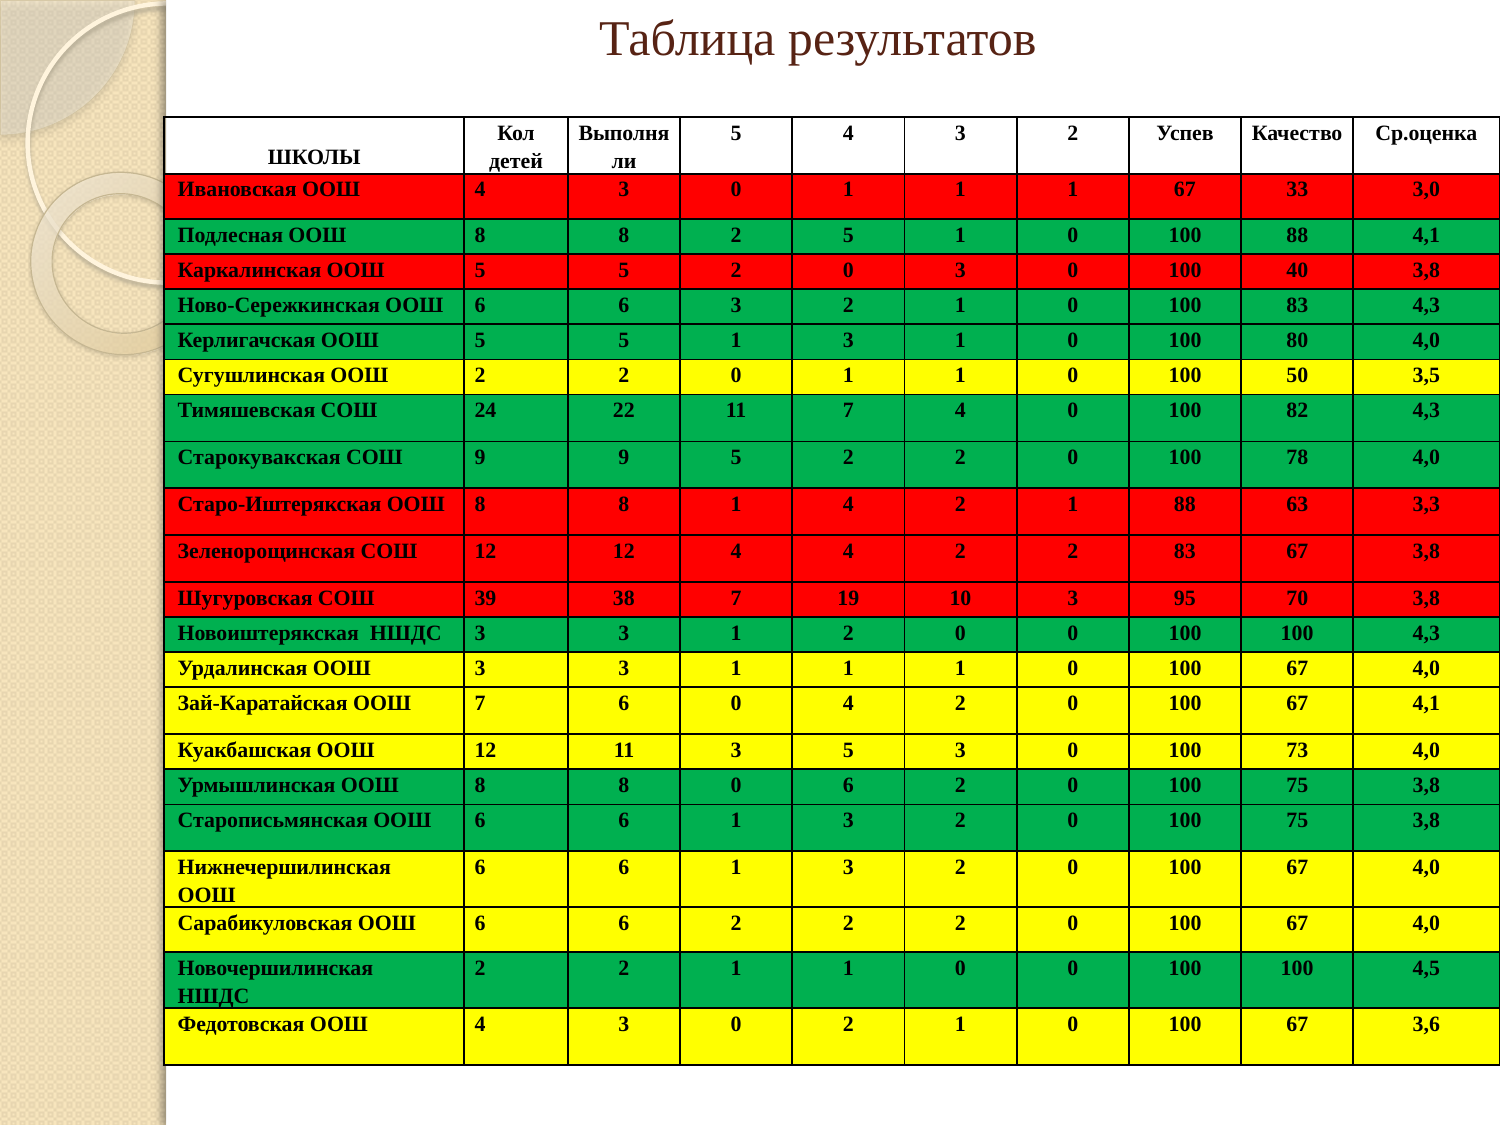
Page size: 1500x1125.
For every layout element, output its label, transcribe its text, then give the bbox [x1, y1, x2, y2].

table_cell 10 [905, 583, 1016, 616]
table_cell 4,1 [1354, 688, 1499, 733]
table_cell 3,8 [1354, 255, 1499, 288]
table_cell 78 [1242, 442, 1352, 487]
table_cell 40 [1242, 255, 1352, 288]
table_cell 0 [1018, 220, 1128, 253]
table_cell 5 [569, 255, 679, 288]
table_cell 3 [569, 618, 679, 651]
table_cell 80 [1242, 325, 1352, 359]
table_cell 5 [681, 442, 791, 487]
table_cell 39 [465, 583, 567, 616]
table_cell 67 [1242, 852, 1352, 906]
table_cell 2 [905, 805, 1016, 850]
table_cell 75 [1242, 805, 1352, 850]
table_cell 2 [465, 953, 567, 1007]
table_cell 2 [905, 770, 1016, 804]
table_cell 67 [1242, 908, 1352, 951]
table_cell 6 [465, 290, 567, 323]
table_cell 67 [1242, 688, 1352, 733]
table_cell 38 [569, 583, 679, 616]
table_cell 9 [465, 442, 567, 487]
table_cell 7 [465, 688, 567, 733]
table_cell 88 [1130, 489, 1240, 534]
table_cell 1 [905, 325, 1016, 359]
table_cell Федотовская ООШ [165, 1009, 463, 1064]
table_cell Подлесная ООШ [165, 220, 463, 253]
table_header 4 [793, 118, 904, 173]
table_cell 1 [905, 1009, 1016, 1064]
table_cell 0 [793, 255, 904, 288]
table_cell 100 [1130, 735, 1240, 768]
table_cell Зеленорощинская СОШ [165, 536, 463, 581]
table_cell 100 [1242, 953, 1352, 1007]
table_cell 2 [681, 220, 791, 253]
table_cell 100 [1130, 255, 1240, 288]
table_cell 12 [569, 536, 679, 581]
table_cell 8 [569, 489, 679, 534]
table_cell 0 [1018, 395, 1128, 441]
table_cell 0 [1018, 290, 1128, 323]
table_cell 83 [1242, 290, 1352, 323]
table_cell 3 [681, 735, 791, 768]
table_cell 100 [1242, 618, 1352, 651]
table_cell 0 [1018, 618, 1128, 651]
table_cell 3 [465, 653, 567, 686]
table_cell 8 [465, 220, 567, 253]
table_cell 4,5 [1354, 953, 1499, 1007]
table_cell 70 [1242, 583, 1352, 616]
table_cell 5 [793, 220, 904, 253]
table_cell 100 [1130, 953, 1240, 1007]
table_cell 4 [465, 1009, 567, 1064]
table_cell 100 [1130, 805, 1240, 850]
table_cell 0 [1018, 805, 1128, 850]
table_cell 2 [569, 953, 679, 1007]
table_cell 3 [905, 255, 1016, 288]
table_cell 4,0 [1354, 325, 1499, 359]
table_cell Керлигачская ООШ [165, 325, 463, 359]
table_cell 100 [1130, 290, 1240, 323]
table_header Выполняли [569, 118, 679, 173]
table_cell 4,0 [1354, 908, 1499, 951]
table_cell 100 [1130, 442, 1240, 487]
table_header Успев [1130, 118, 1240, 173]
table_cell Новочершилинская НШДС [165, 953, 463, 1007]
table_cell 4 [793, 536, 904, 581]
table_cell 1 [905, 290, 1016, 323]
table_cell 2 [905, 688, 1016, 733]
table_cell 82 [1242, 395, 1352, 441]
table_cell 3,0 [1354, 175, 1499, 218]
table_cell 9 [569, 442, 679, 487]
table_cell 1 [681, 852, 791, 906]
table_cell 1 [793, 653, 904, 686]
table_cell 2 [1018, 536, 1128, 581]
table_cell 0 [1018, 442, 1128, 487]
table_cell 24 [465, 395, 567, 441]
table_cell 100 [1130, 325, 1240, 359]
table_cell 1 [905, 175, 1016, 218]
table_cell Куакбашская ООШ [165, 735, 463, 768]
table_cell 67 [1242, 536, 1352, 581]
table_cell 1 [905, 360, 1016, 394]
table_cell Урдалинская ООШ [165, 653, 463, 686]
table_header Кол детей [465, 118, 567, 173]
table_cell 3,6 [1354, 1009, 1499, 1064]
table_cell 0 [1018, 360, 1128, 394]
table_cell 4 [793, 489, 904, 534]
table_cell 4,3 [1354, 618, 1499, 651]
table_cell 6 [465, 805, 567, 850]
table_cell 6 [569, 908, 679, 951]
table_cell 1 [681, 805, 791, 850]
table_cell 63 [1242, 489, 1352, 534]
table_header 2 [1018, 118, 1128, 173]
table_cell 6 [569, 852, 679, 906]
table_cell Каркалинская ООШ [165, 255, 463, 288]
table_cell 6 [465, 852, 567, 906]
table_cell Урмышлинская ООШ [165, 770, 463, 804]
table_cell 4,3 [1354, 395, 1499, 441]
table_cell 0 [1018, 1009, 1128, 1064]
table_cell 3,8 [1354, 770, 1499, 804]
table_cell 100 [1130, 770, 1240, 804]
table_cell 2 [793, 1009, 904, 1064]
table_cell 3,8 [1354, 536, 1499, 581]
table_cell 1 [1018, 489, 1128, 534]
table_cell 73 [1242, 735, 1352, 768]
table_cell 6 [569, 290, 679, 323]
table_cell 100 [1130, 908, 1240, 951]
table_cell 100 [1130, 618, 1240, 651]
table_cell 3 [681, 290, 791, 323]
table_header Ср.оценка [1354, 118, 1499, 173]
table_cell 19 [793, 583, 904, 616]
table_cell 2 [569, 360, 679, 394]
table_cell 0 [905, 618, 1016, 651]
table_cell 5 [465, 255, 567, 288]
table_cell 2 [905, 536, 1016, 581]
table_cell 4,0 [1354, 735, 1499, 768]
table_cell Сарабикуловская ООШ [165, 908, 463, 951]
table_cell 33 [1242, 175, 1352, 218]
table_header ШКОЛЫ [165, 118, 463, 173]
table_cell Нижнечершилинская ООШ [165, 852, 463, 906]
table_cell 95 [1130, 583, 1240, 616]
table_cell 4 [465, 175, 567, 218]
table_cell 67 [1242, 1009, 1352, 1064]
table_cell 100 [1130, 395, 1240, 441]
table_cell Старо-Иштерякская ООШ [165, 489, 463, 534]
table_cell 3 [793, 805, 904, 850]
table_cell 5 [465, 325, 567, 359]
table_cell 8 [569, 220, 679, 253]
table_cell 3,8 [1354, 583, 1499, 616]
table_cell 0 [681, 770, 791, 804]
table_cell 100 [1130, 360, 1240, 394]
table_cell Новоиштерякская НШДС [165, 618, 463, 651]
table_cell 2 [905, 852, 1016, 906]
table_cell 2 [681, 255, 791, 288]
table_cell 0 [681, 360, 791, 394]
table_cell 2 [793, 908, 904, 951]
table_cell Ново-Сережкинская ООШ [165, 290, 463, 323]
table_cell 6 [569, 805, 679, 850]
table_cell 1 [681, 953, 791, 1007]
table_cell 83 [1130, 536, 1240, 581]
table_cell 0 [1018, 953, 1128, 1007]
table_cell 2 [681, 908, 791, 951]
table_cell 1 [1018, 175, 1128, 218]
table_cell 1 [793, 360, 904, 394]
table_cell 4,0 [1354, 653, 1499, 686]
table_cell 67 [1130, 175, 1240, 218]
table_cell 0 [1018, 325, 1128, 359]
table_cell 1 [681, 325, 791, 359]
table_cell 0 [1018, 770, 1128, 804]
table_cell 75 [1242, 770, 1352, 804]
table_cell 1 [793, 953, 904, 1007]
table_cell 100 [1130, 852, 1240, 906]
table_cell 0 [905, 953, 1016, 1007]
table_header 3 [905, 118, 1016, 173]
table_cell 50 [1242, 360, 1352, 394]
table_cell 12 [465, 735, 567, 768]
table_cell 4,1 [1354, 220, 1499, 253]
table_cell 2 [905, 442, 1016, 487]
table_cell 4,0 [1354, 852, 1499, 906]
table_cell 3,5 [1354, 360, 1499, 394]
table_cell 3 [465, 618, 567, 651]
table_cell 1 [681, 653, 791, 686]
table_cell 11 [681, 395, 791, 441]
table_cell 5 [793, 735, 904, 768]
table_cell 100 [1130, 653, 1240, 686]
table_cell Тимяшевская СОШ [165, 395, 463, 441]
table_cell 3 [569, 175, 679, 218]
table_cell 2 [793, 618, 904, 651]
table_cell 3 [569, 1009, 679, 1064]
table_cell 1 [905, 220, 1016, 253]
table_cell 6 [569, 688, 679, 733]
table_cell 6 [465, 908, 567, 951]
table_cell 11 [569, 735, 679, 768]
table_cell Старокувакская СОШ [165, 442, 463, 487]
table_cell 3 [793, 325, 904, 359]
table_cell 0 [1018, 653, 1128, 686]
table_cell 1 [681, 618, 791, 651]
table_cell 8 [569, 770, 679, 804]
table_cell 8 [465, 770, 567, 804]
table_cell 1 [793, 175, 904, 218]
table_cell 2 [793, 290, 904, 323]
table_cell 3 [793, 852, 904, 906]
table_cell Шугуровская СОШ [165, 583, 463, 616]
table_cell 0 [1018, 688, 1128, 733]
table_cell 7 [681, 583, 791, 616]
table_cell 4 [793, 688, 904, 733]
table_cell 3 [1018, 583, 1128, 616]
table_cell Ивановская ООШ [165, 175, 463, 218]
table_cell 0 [1018, 852, 1128, 906]
title Таблица результатов [234, 0, 1465, 116]
table_cell 4,0 [1354, 442, 1499, 487]
table_cell 67 [1242, 653, 1352, 686]
table_header Качество [1242, 118, 1352, 173]
table_cell Зай-Каратайская ООШ [165, 688, 463, 733]
table_cell 0 [1018, 255, 1128, 288]
table_cell 0 [1018, 908, 1128, 951]
table_cell 5 [569, 325, 679, 359]
table_cell 22 [569, 395, 679, 441]
table_cell 100 [1130, 1009, 1240, 1064]
table_cell 100 [1130, 688, 1240, 733]
table_cell 2 [905, 489, 1016, 534]
table_cell 4,3 [1354, 290, 1499, 323]
table_cell 2 [793, 442, 904, 487]
table_cell 0 [681, 688, 791, 733]
table_cell 6 [793, 770, 904, 804]
table_cell 0 [1018, 735, 1128, 768]
table_cell 3 [905, 735, 1016, 768]
table_cell Сугушлинская ООШ [165, 360, 463, 394]
table_cell Старописьмянская ООШ [165, 805, 463, 850]
table_cell 100 [1130, 220, 1240, 253]
table_cell 3,3 [1354, 489, 1499, 534]
table_cell 0 [681, 1009, 791, 1064]
table_cell 12 [465, 536, 567, 581]
table_header 5 [681, 118, 791, 173]
table_cell 2 [465, 360, 567, 394]
table_cell 1 [905, 653, 1016, 686]
table_cell 88 [1242, 220, 1352, 253]
table_cell 4 [905, 395, 1016, 441]
table_cell 2 [905, 908, 1016, 951]
table_cell 3,8 [1354, 805, 1499, 850]
table_cell 1 [681, 489, 791, 534]
table_cell 0 [681, 175, 791, 218]
table_cell 3 [569, 653, 679, 686]
table_cell 8 [465, 489, 567, 534]
table_cell 7 [793, 395, 904, 441]
table_cell 4 [681, 536, 791, 581]
